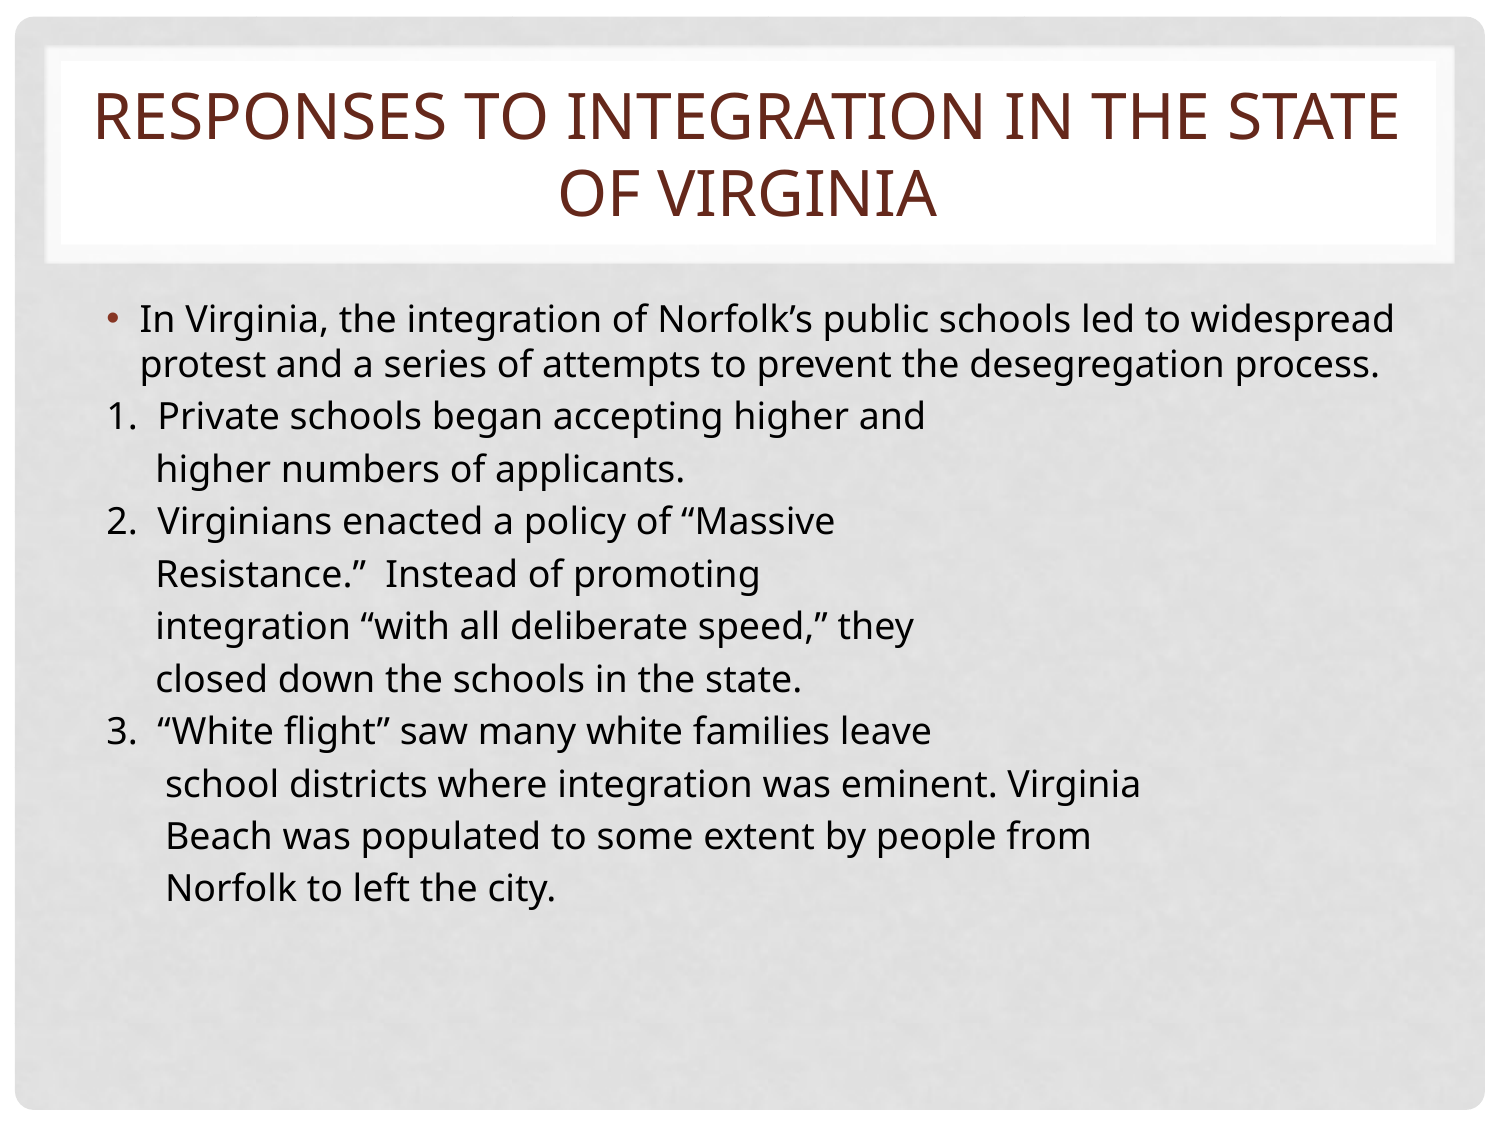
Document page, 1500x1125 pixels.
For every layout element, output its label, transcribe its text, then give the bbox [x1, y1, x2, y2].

title Responses to Integration in The State of Virginia [69, 66, 1425, 238]
list In Virginia, the integration of Norfolk’s public schools led to widespread protest and a series of attempts to prevent the desegregation process. 1. Private schools began accepting higher and higher numbers of applicants. 2. Virginians enacted a policy of “Massive Resistance.” Instead of promoting integration “with all deliberate speed,” they closed down the schools in the state. 3. “White flight” saw many white families leave school districts where integration was eminent. Virginia Beach was populated to some extent by people from Norfolk to left the city. [75, 287, 1425, 1005]
